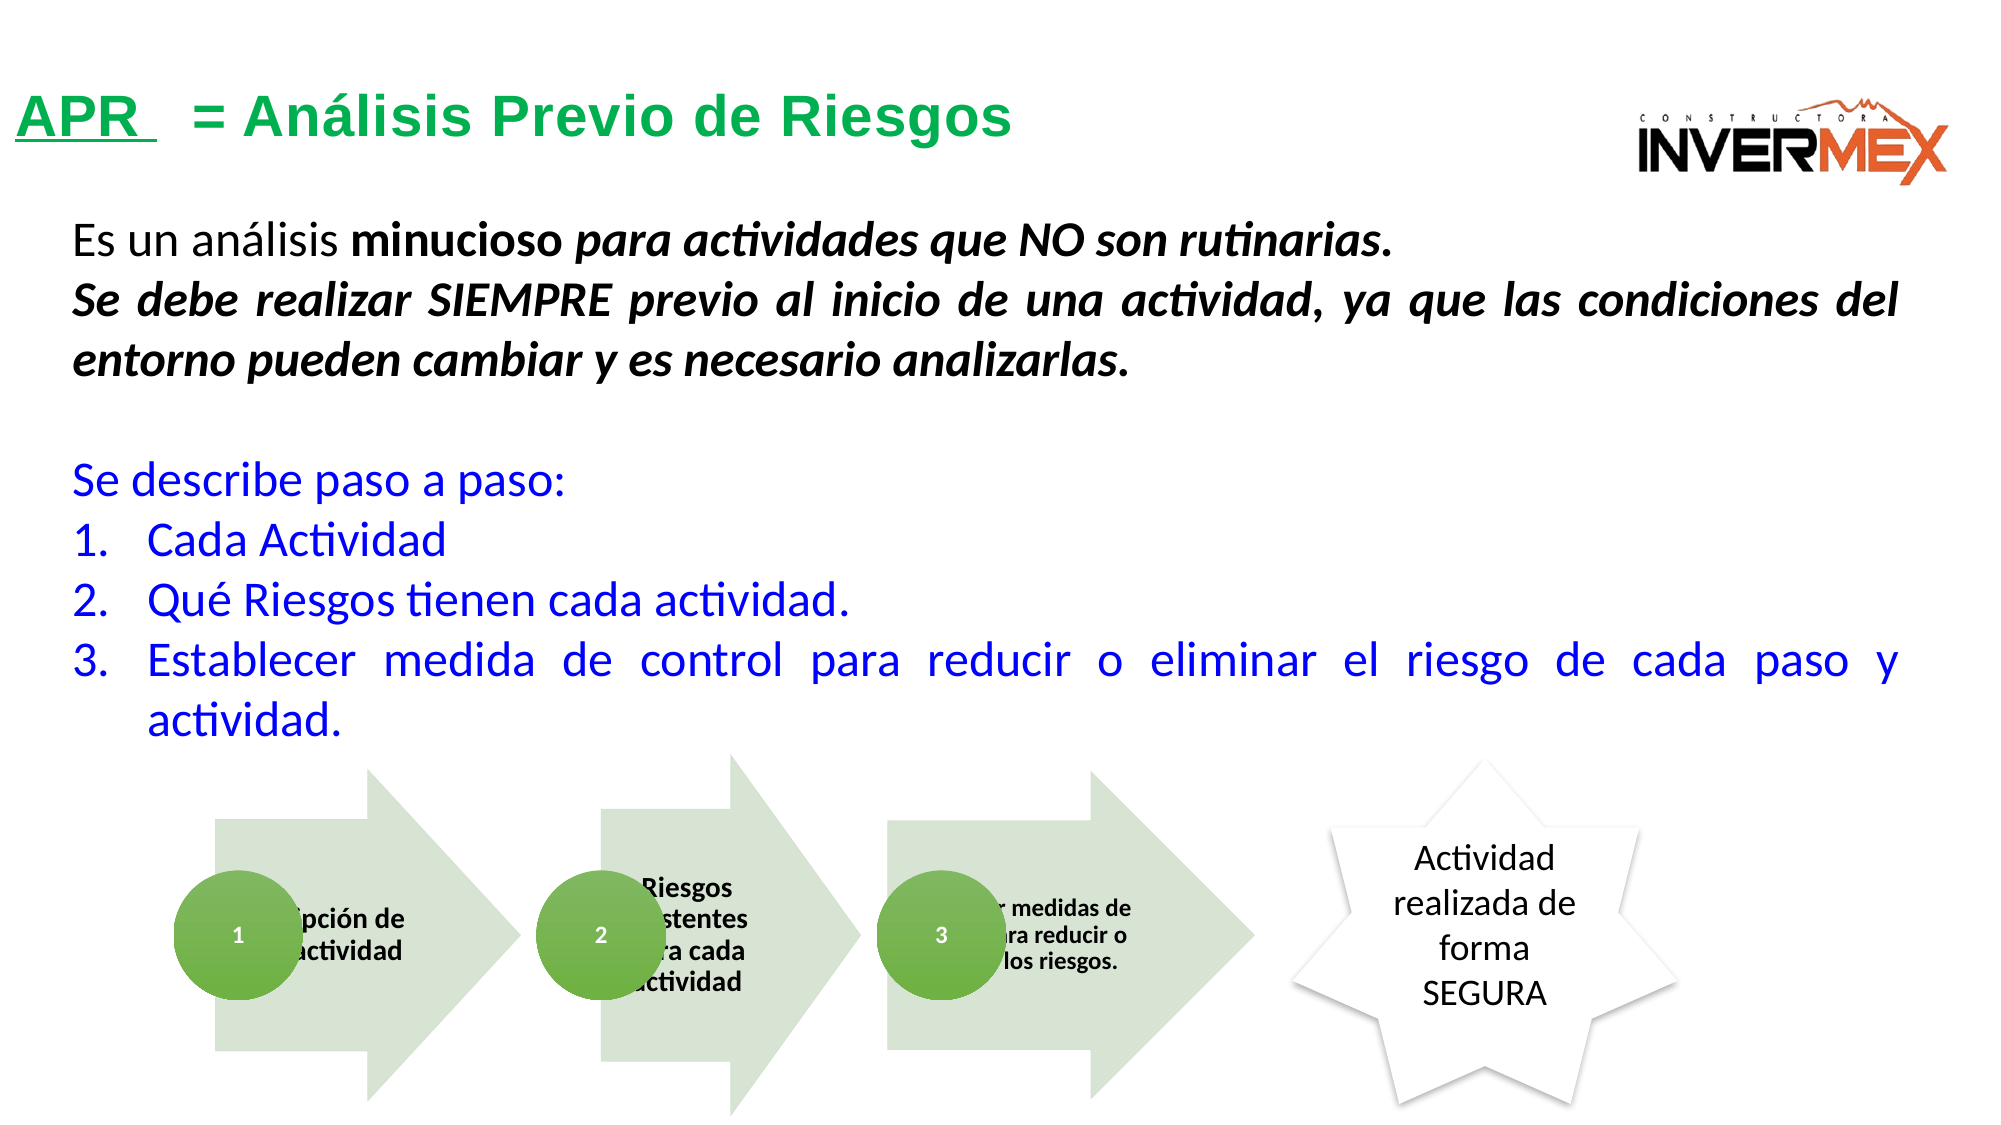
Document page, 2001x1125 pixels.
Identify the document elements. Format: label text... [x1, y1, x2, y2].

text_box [173, 629, 1255, 1125]
picture [1601, 62, 1973, 227]
text_box Actividad realizada de forma SEGURA [1290, 757, 1680, 1106]
text_box Es un análisis minucioso para actividades que NO son rutinarias. Se debe realizar SIEMPRE previo al inicio de una actividad, ya que las condiciones del entorno pueden cambiar y es necesario analizarlas. Se describe paso a paso: Cada Actividad Qué Riesgos tienen cada actividad. Establecer medida de control para reducir o eliminar el riesgo de cada paso y actividad. [57, 198, 1915, 754]
text_box APR = Análisis Previo de Riesgos [0, 70, 1184, 225]
